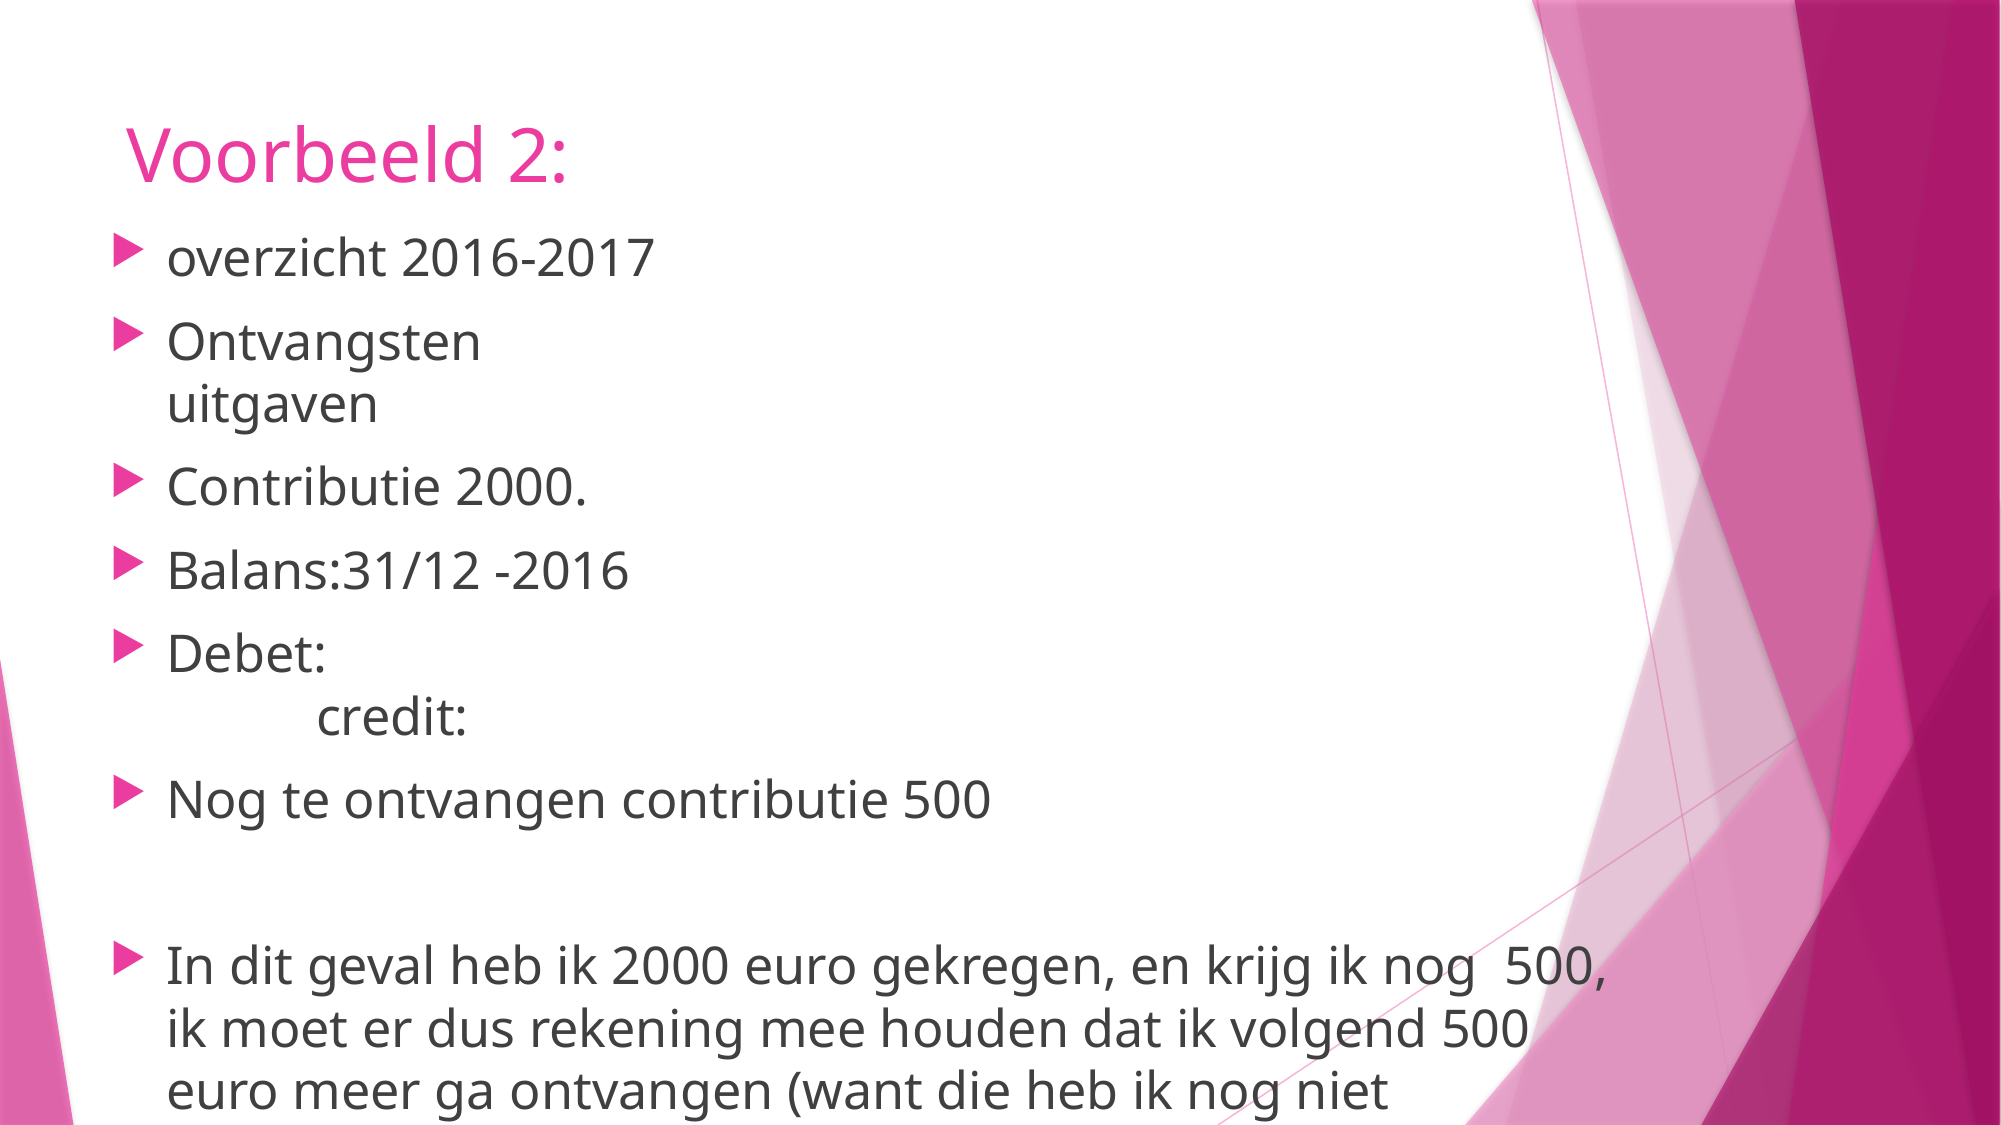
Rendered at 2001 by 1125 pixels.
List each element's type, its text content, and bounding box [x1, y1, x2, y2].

title Voorbeeld 2: [111, 99, 1522, 217]
list overzicht 2016-2017 Ontvangsten uitgaven Contributie 2000. Balans:31/12 -2016 Debet: credit: Nog te ontvangen contributie 500 In dit geval heb ik 2000 euro gekregen, en krijg ik nog 500, ik moet er dus rekening mee houden dat ik volgend 500 euro meer ga ontvangen (want die heb ik nog niet ontvangen). [94, 217, 1672, 991]
